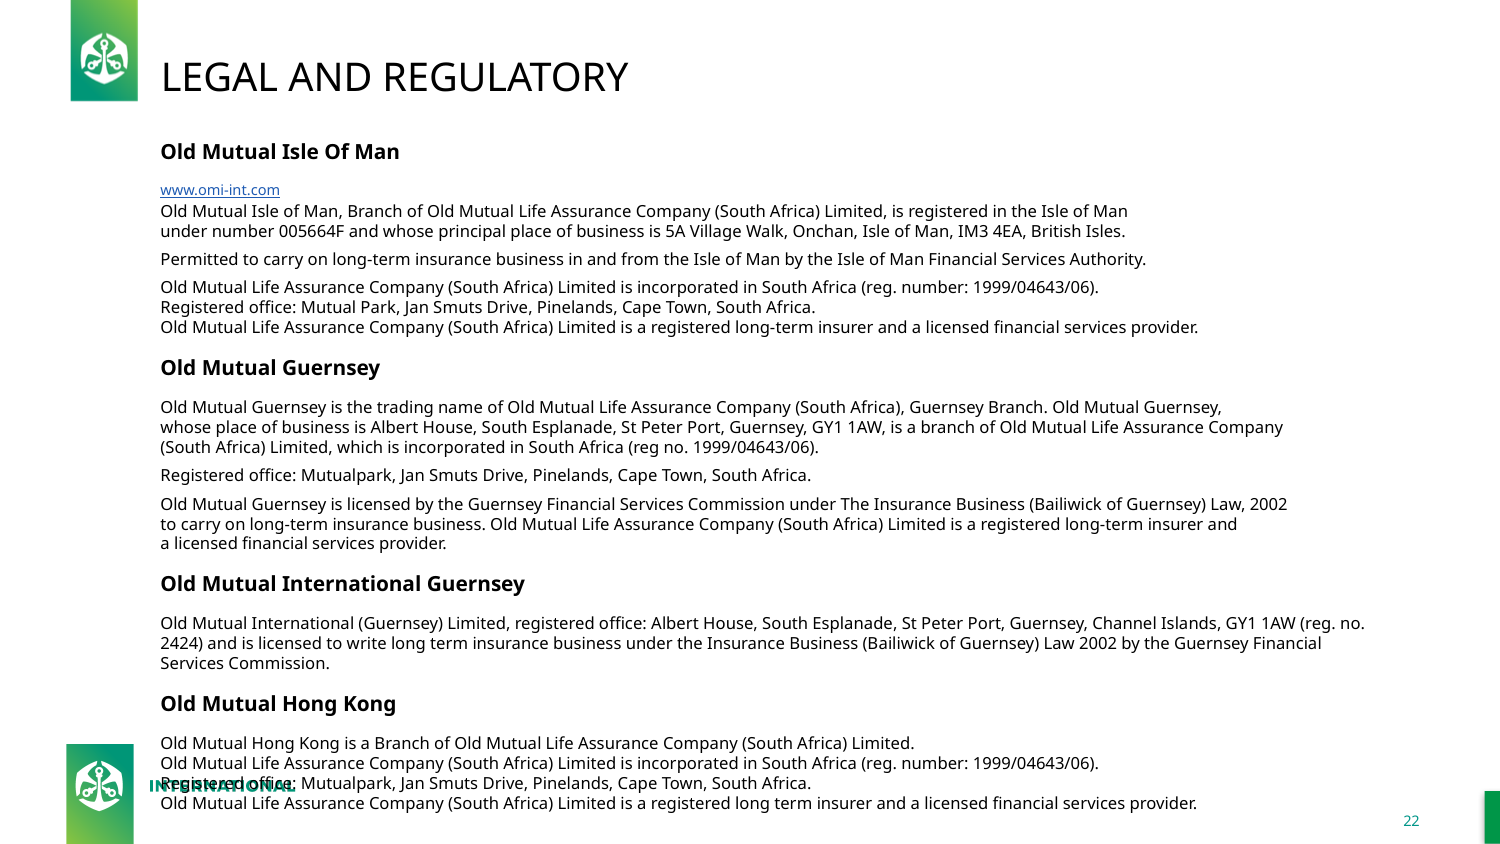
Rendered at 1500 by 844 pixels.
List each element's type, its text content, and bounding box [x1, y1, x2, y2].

picture [1, 740, 365, 844]
text_box Old Mutual Isle Of Man www.omi-int.com Old Mutual Isle of Man, Branch of Old Mutual Life Assurance Company (South Africa) Limited, is registered in the Isle of Man under number 005664F and whose principal place of business is 5A Village Walk, Onchan, Isle of Man, IM3 4EA, British Isles. Permitted to carry on long-term insurance business in and from the Isle of Man by the Isle of Man Financial Services Authority. Old Mutual Life Assurance Company (South Africa) Limited is incorporated in South Africa (reg. number: 1999/04643/06). Registered office: Mutual Park, Jan Smuts Drive, Pinelands, Cape Town, South Africa. Old Mutual Life Assurance Company (South Africa) Limited is a registered long-term insurer and a licensed financial services provider. Old Mutual Guernsey Old Mutual Guernsey is the trading name of Old Mutual Life Assurance Company (South Africa), Guernsey Branch. Old Mutual Guernsey, whose place of business is Albert House, South Esplanade, St Peter Port, Guernsey, GY1 1AW, is a branch of Old Mutual Life Assurance Company (South Africa) Limited, which is incorporated in South Africa (reg no. 1999/04643/06). Registered office: Mutualpark, Jan Smuts Drive, Pinelands, Cape Town, South Africa. Old Mutual Guernsey is licensed by the Guernsey Financial Services Commission under The Insurance Business (Bailiwick of Guernsey) Law, 2002 to carry on long-term insurance business. Old Mutual Life Assurance Company (South Africa) Limited is a registered long-term insurer and a licensed financial services provider. Old Mutual International Guernsey Old Mutual International (Guernsey) Limited, registered office: Albert House, South Esplanade, St Peter Port, Guernsey, Channel Islands, GY1 1AW (reg. no. 2424) and is licensed to write long term insurance business under the Insurance Business (Bailiwick of Guernsey) Law 2002 by the Guernsey Financial Services Commission. Old Mutual Hong Kong Old Mutual Hong Kong is a Branch of Old Mutual Life Assurance Company (South Africa) Limited. Old Mutual Life Assurance Company (South Africa) Limited is incorporated in South Africa (reg. number: 1999/04643/06). Registered office: Mutualpark, Jan Smuts Drive, Pinelands, Cape Town, South Africa. Old Mutual Life Assurance Company (South Africa) Limited is a registered long term insurer and a licensed financial services provider. [145, 130, 1386, 514]
title LEGAL AND REGULATORY [145, 43, 1425, 107]
slide_number 22 [1385, 798, 1439, 844]
picture [0, 0, 146, 107]
